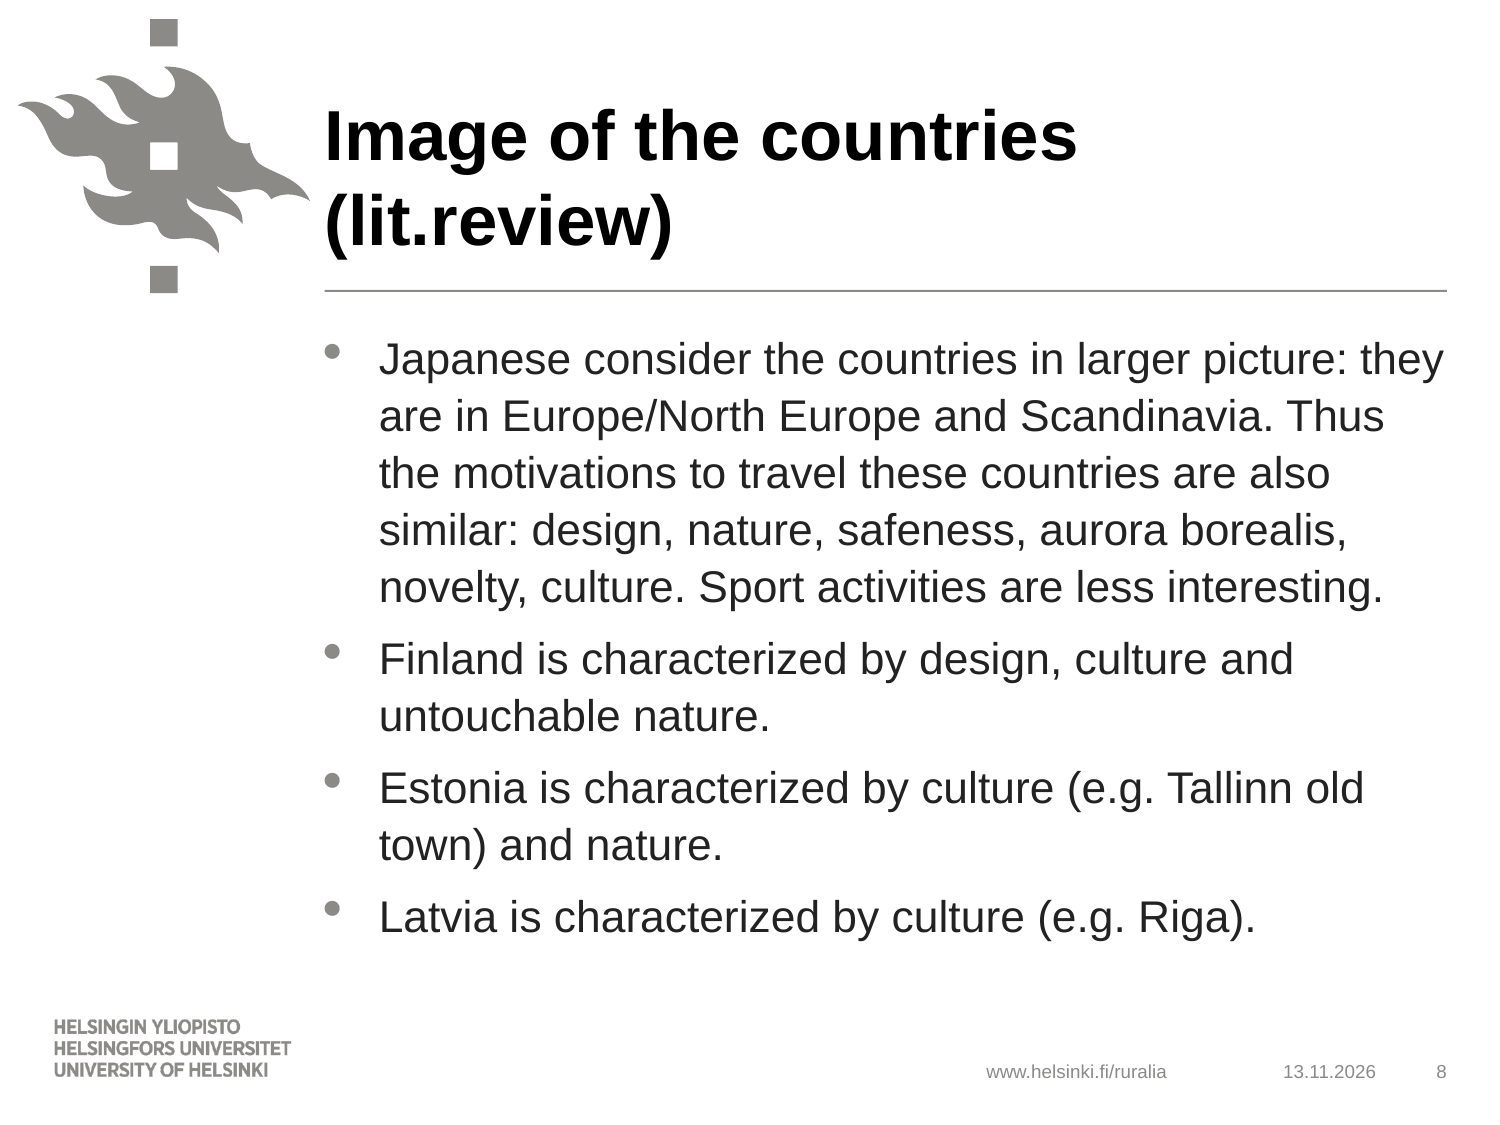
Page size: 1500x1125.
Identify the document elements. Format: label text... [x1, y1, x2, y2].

list Japanese consider the countries in larger picture: they are in Europe/North Europe and Scandinavia. Thus the motivations to travel these countries are also similar: design, nature, safeness, aurora borealis, novelty, culture. Sport activities are less interesting. Finland is characterized by design, culture and untouchable nature. Estonia is characterized by culture (e.g. Tallinn old town) and nature. Latvia is characterized by culture (e.g. Riga). [324, 326, 1447, 988]
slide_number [1230, 1011, 1376, 1083]
title Image of the countries (lit.review) [324, 90, 1447, 279]
picture [53, 1017, 292, 1079]
slide_number 8 [1376, 1011, 1447, 1083]
